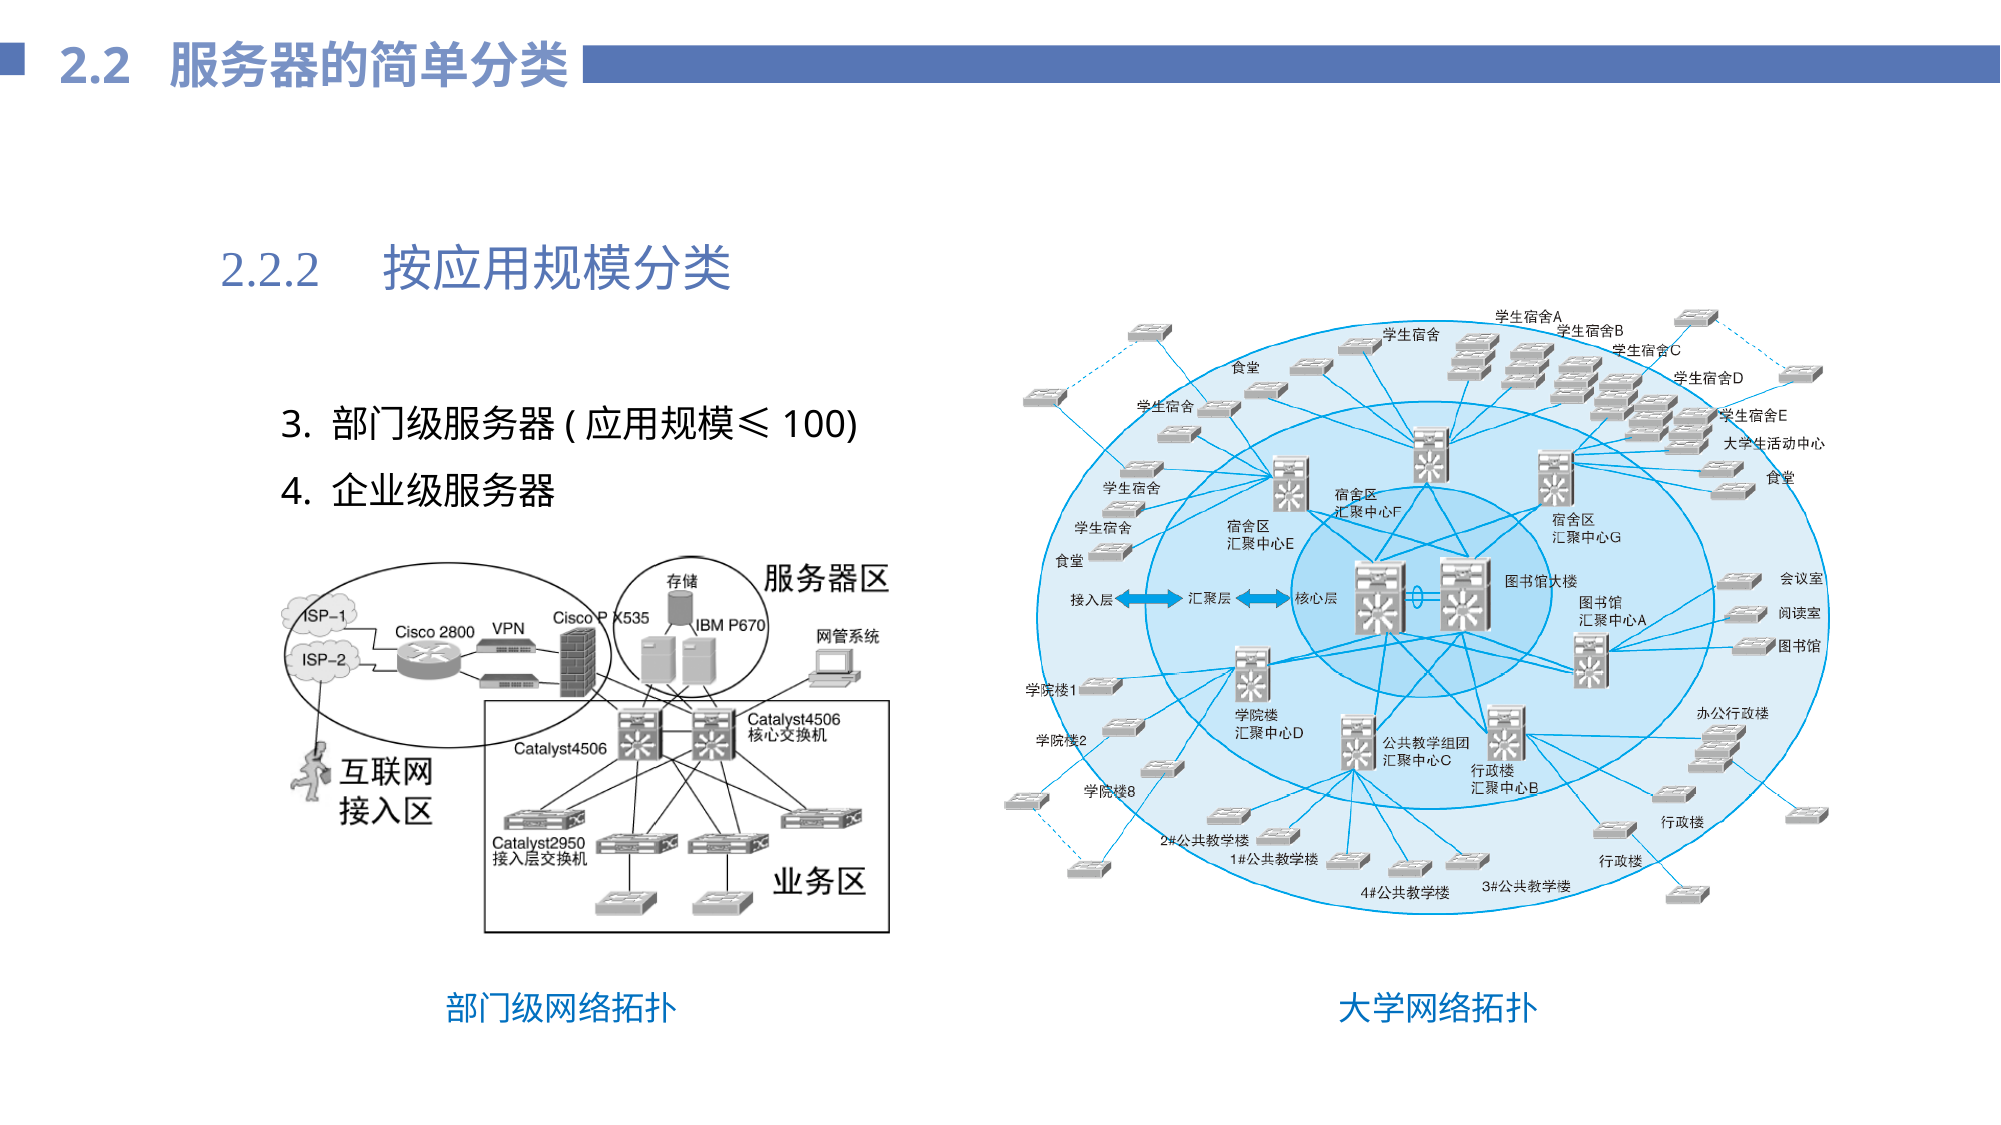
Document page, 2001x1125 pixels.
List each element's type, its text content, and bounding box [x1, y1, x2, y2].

text_box 3. 部门级服务器(应用规模≤100) 4. 企业级服务器 [205, 377, 891, 513]
picture [979, 304, 1869, 927]
text_box [0, 41, 26, 76]
text_box 部门级网络拓扑 [430, 979, 864, 1035]
picture [278, 540, 916, 946]
text_box 大学网络拓扑 [1324, 979, 1757, 1035]
text_box [582, 44, 2000, 84]
text_box 2.2.2 按应用规模分类 [205, 229, 980, 304]
text_box 2.2 服务器的简单分类 [59, 33, 570, 94]
